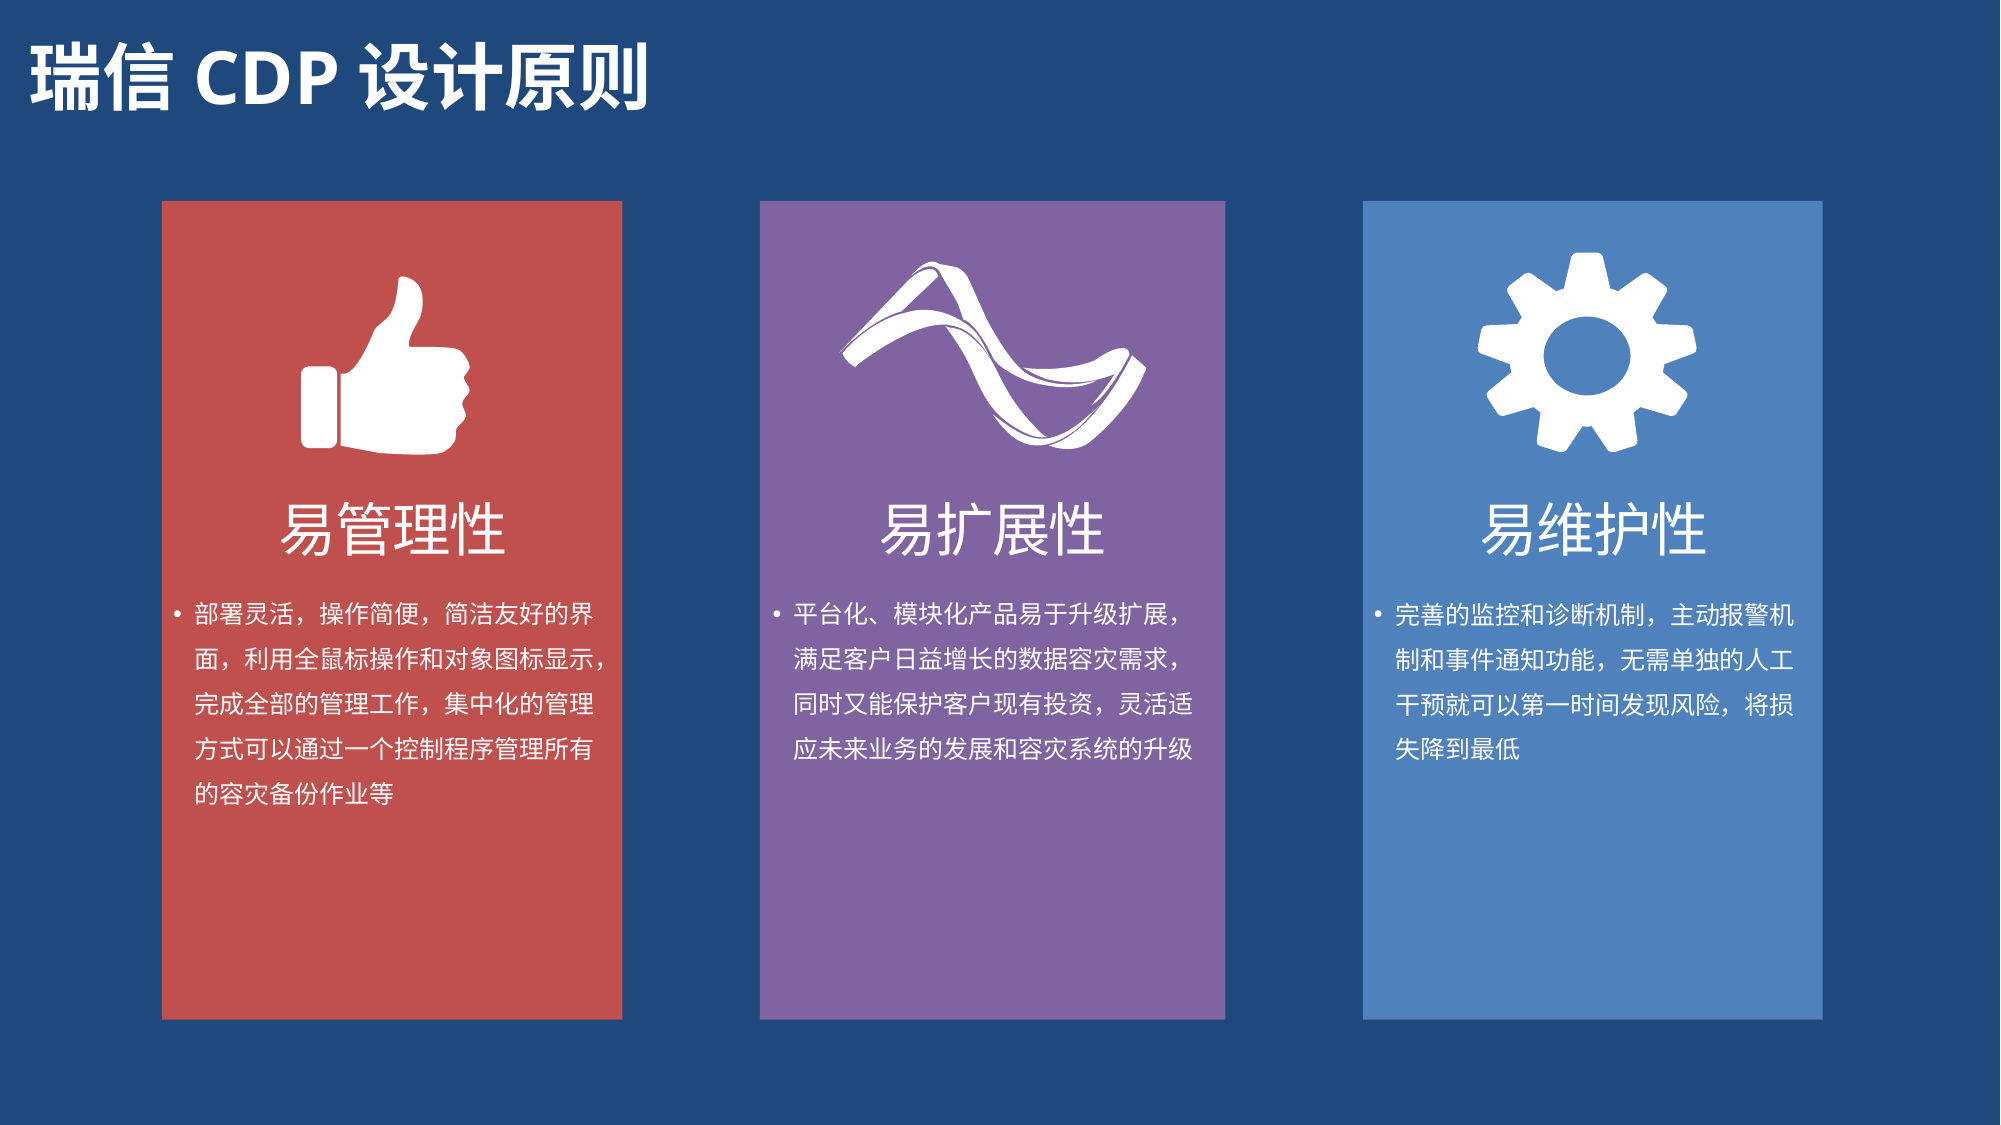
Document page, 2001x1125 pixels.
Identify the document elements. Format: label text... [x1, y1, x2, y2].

text_box 完善的监控和诊断机制，主动报警机制和事件通知功能，无需单独的人工干预就可以第一时间发现风险，将损失降到最低 [1362, 578, 1823, 968]
text_box [161, 200, 623, 578]
text_box [1362, 968, 1823, 1020]
text_box [161, 925, 623, 1020]
text_box 易扩展性 [760, 496, 1226, 571]
text_box 易维护性 [1365, 496, 1823, 571]
text_box [1362, 695, 1856, 1125]
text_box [839, 247, 1148, 457]
text_box 平台化、模块化产品易于升级扩展，满足客户日益增长的数据容灾需求，同时又能保护客户现有投资，灵活适应未来业务的发展和容灾系统的升级 [761, 578, 1226, 968]
text_box [1362, 200, 1823, 578]
text_box 瑞信CDP设计原则 [14, 33, 722, 128]
text_box 易管理性 [163, 496, 623, 571]
text_box [759, 200, 1226, 1020]
text_box 部署灵活，操作简便，简洁友好的界面，利用全鼠标操作和对象图标显示，完成全部的管理工作，集中化的管理方式可以通过一个控制程序管理所有的容灾备份作业等 [161, 578, 623, 925]
text_box [1477, 252, 1697, 453]
text_box [301, 366, 338, 449]
text_box [340, 276, 470, 455]
